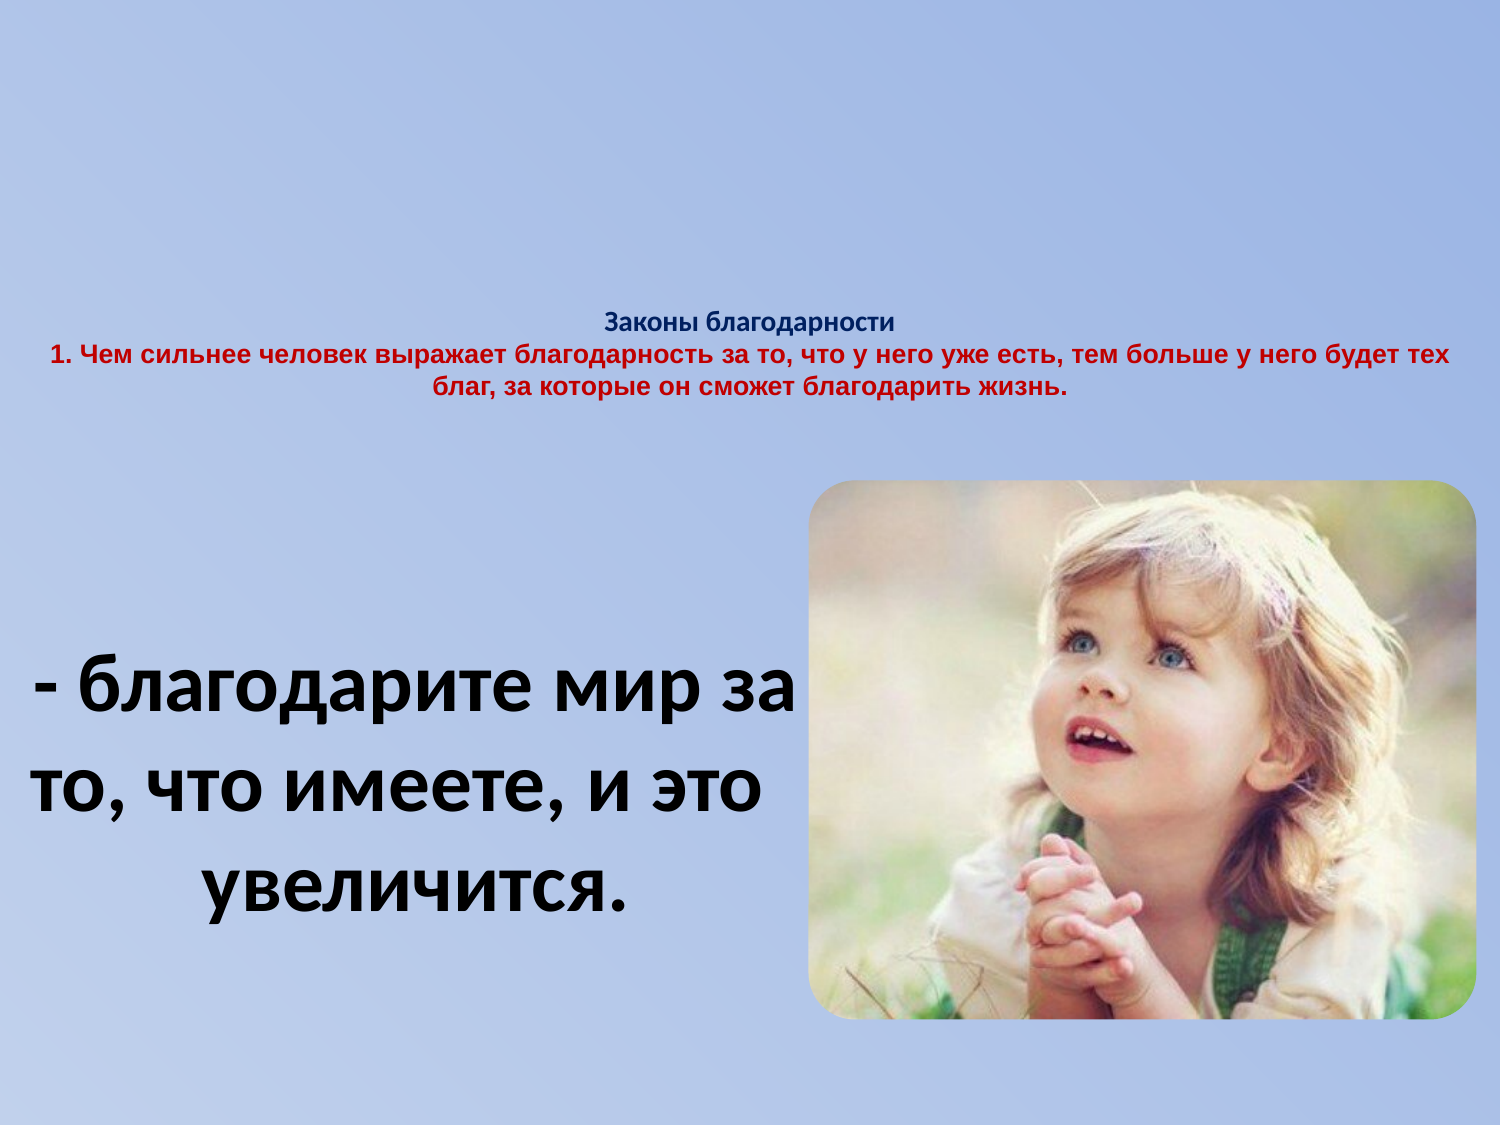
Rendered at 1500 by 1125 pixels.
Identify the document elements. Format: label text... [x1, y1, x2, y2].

text_box - благодарите мир за то, что имеете, и это увеличится. [0, 621, 803, 936]
title Законы благодарности 1. Чем сильнее человек выражает благодарность за то, что у него уже есть, тем больше у него будет тех благ, за которые он сможет благодарить жизнь. [0, 292, 1500, 481]
picture [808, 480, 1477, 1020]
